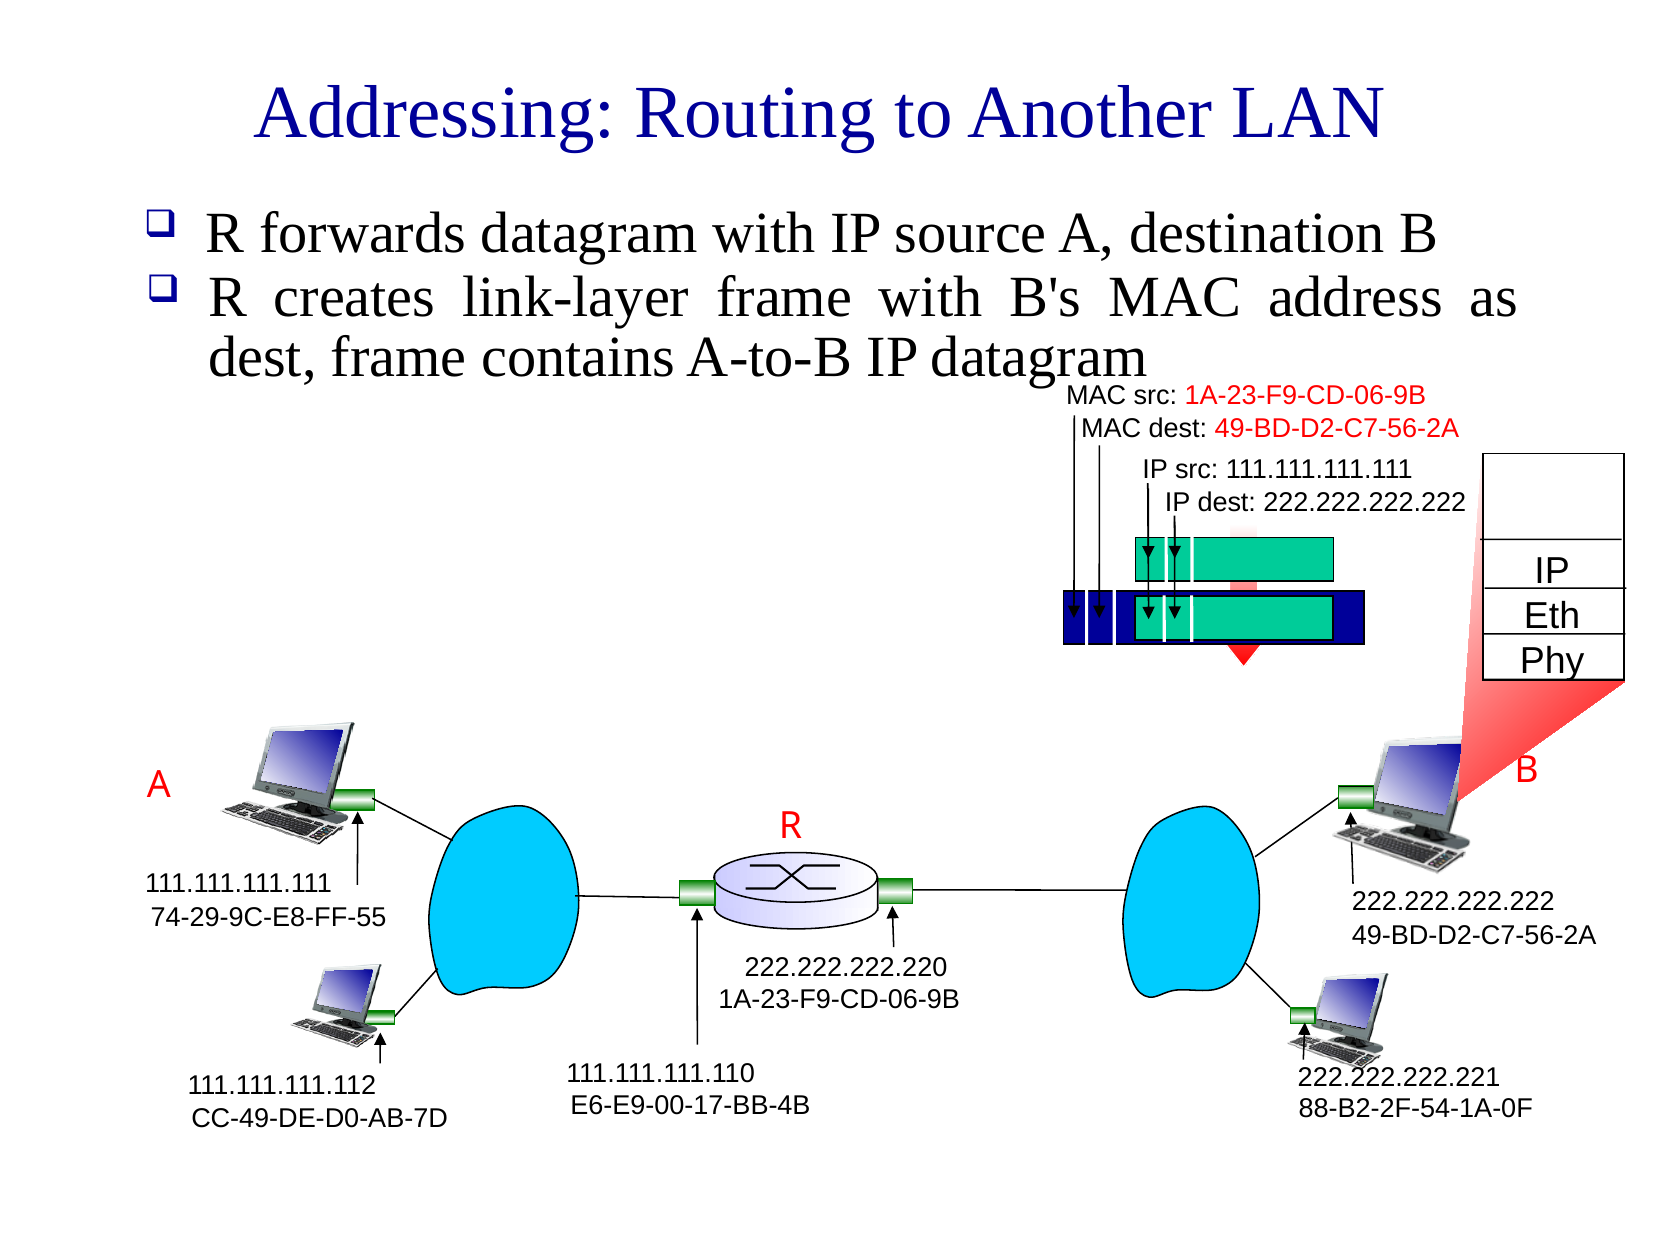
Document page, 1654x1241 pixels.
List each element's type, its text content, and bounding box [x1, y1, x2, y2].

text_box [1297, 729, 1481, 884]
text_box R creates link-layer frame with B's MAC address as dest, frame contains A-to-B IP datagram [130, 260, 1536, 392]
text_box 222.222.222.220 [728, 941, 964, 991]
text_box A [130, 751, 183, 814]
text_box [1048, 369, 1478, 645]
text_box [1232, 653, 1255, 668]
text_box Addressing: Routing to Another LAN [96, 32, 1544, 183]
text_box R [762, 792, 819, 850]
text_box [428, 805, 579, 995]
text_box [1457, 447, 1626, 802]
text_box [679, 852, 914, 930]
text_box 88-B2-2F-54-1A-0F [1282, 1082, 1549, 1132]
text_box 222.222.222.221 [1393, 1050, 1517, 1082]
text_box 111.111.111.112 [171, 1058, 393, 1108]
text_box [1122, 806, 1260, 998]
text_box 74-29-9C-E8-FF-55 [134, 890, 403, 941]
text_box 111.111.111.111 [128, 857, 349, 907]
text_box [188, 716, 375, 855]
text_box CC-49-DE-D0-AB-7D [174, 1091, 465, 1141]
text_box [267, 960, 395, 1055]
text_box 1A-23-F9-CD-06-9B [701, 972, 977, 1022]
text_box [1262, 968, 1391, 1077]
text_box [1332, 875, 1616, 960]
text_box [549, 1047, 830, 1130]
text_box R forwards datagram with IP source A, destination B [127, 196, 1534, 296]
